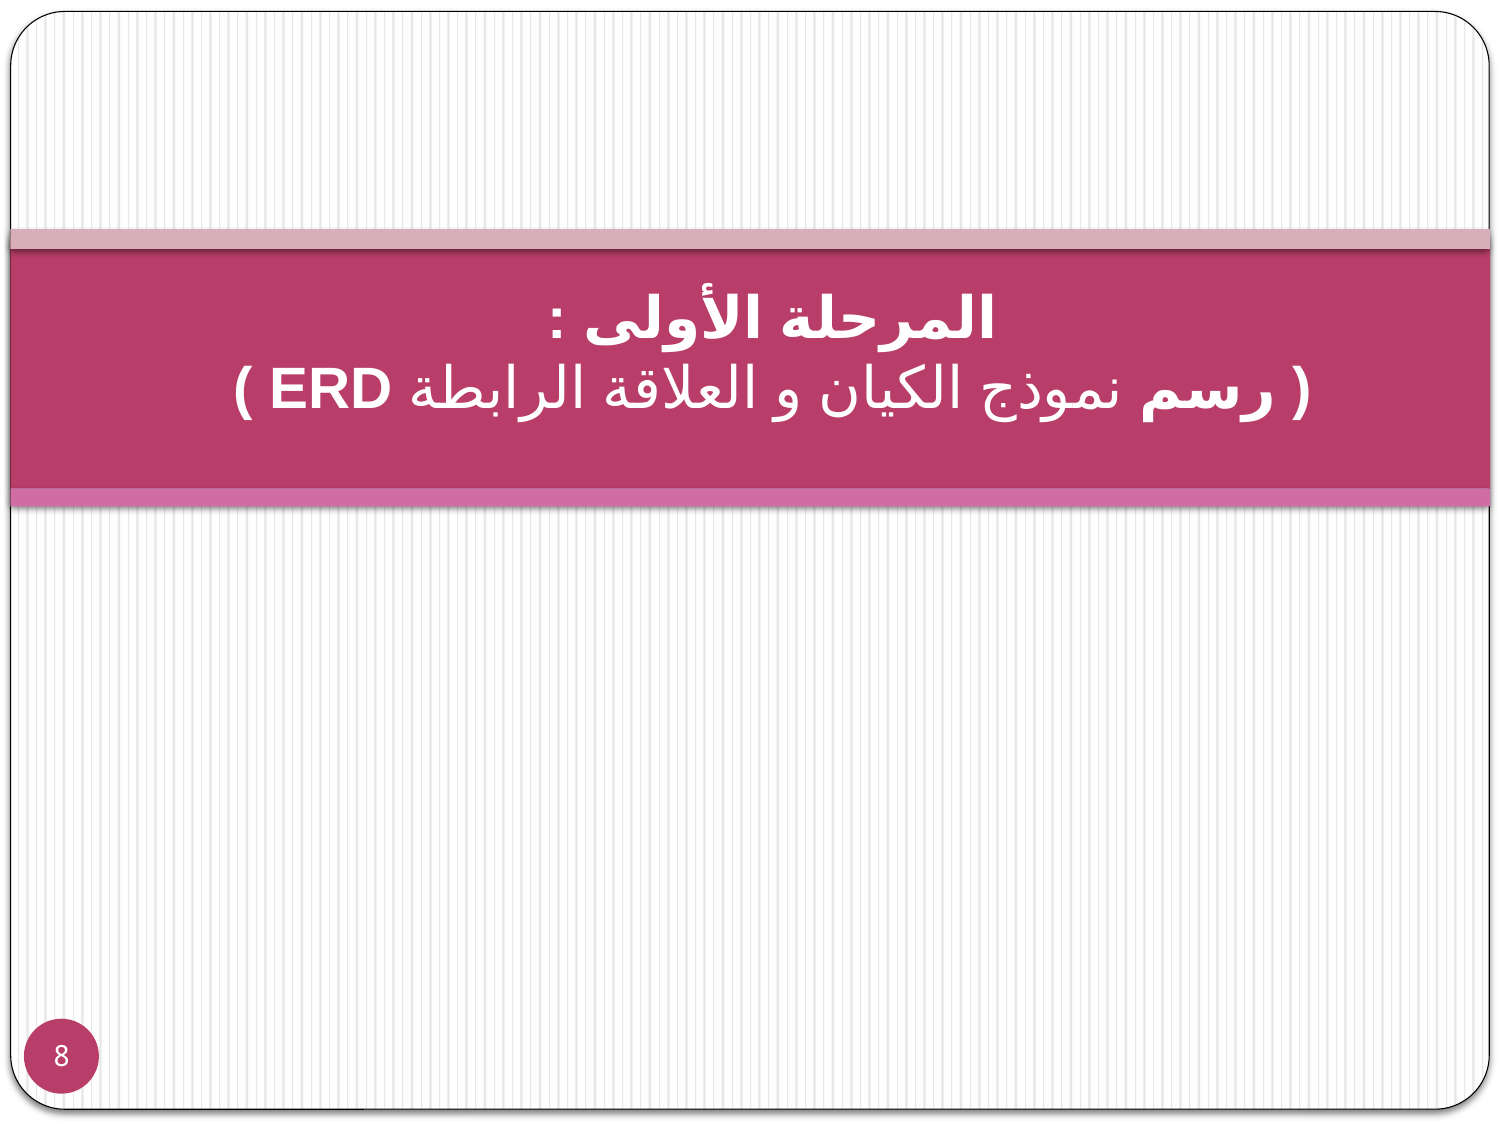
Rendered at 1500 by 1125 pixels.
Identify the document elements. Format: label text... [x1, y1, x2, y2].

title المرحلة الأولى : ( رسم نموذج الكيان و العلاقة الرابطة ERD ) [75, 219, 1471, 489]
slide_number 8 [23, 1018, 99, 1094]
